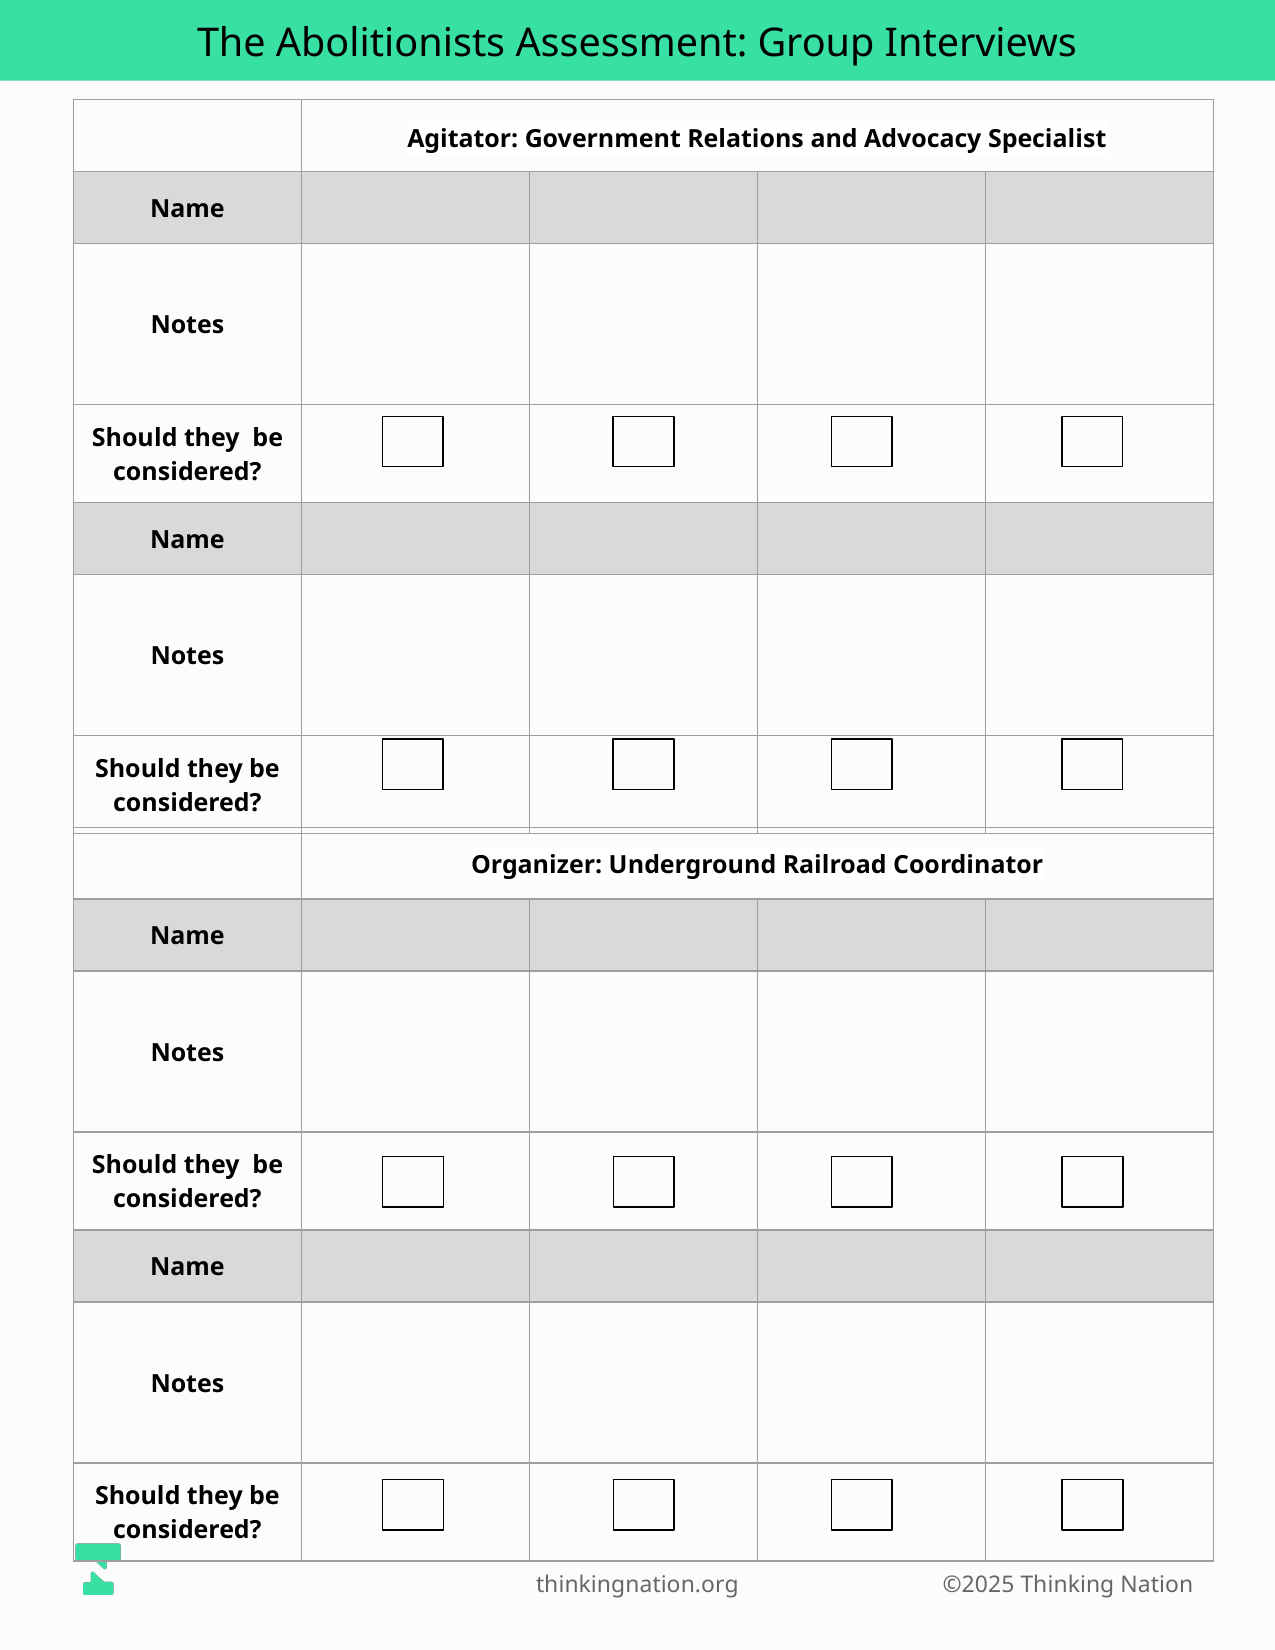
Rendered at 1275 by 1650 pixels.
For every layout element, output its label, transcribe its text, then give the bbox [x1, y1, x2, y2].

table_cell [302, 1464, 529, 1560]
table_cell Name [74, 1231, 301, 1301]
table_cell [986, 1464, 1213, 1560]
table_cell [530, 244, 757, 404]
table_cell [986, 972, 1213, 1131]
table_cell [758, 900, 985, 970]
table_cell [530, 1133, 757, 1229]
table_cell Name [74, 503, 301, 574]
table_cell [530, 900, 757, 970]
table_cell Name [74, 900, 301, 970]
table_cell [530, 1464, 757, 1560]
table_header Agitator: Government Relations and Advocacy Specialist [302, 100, 1213, 171]
table_cell [530, 172, 757, 243]
table_cell [986, 503, 1213, 574]
text_box [831, 1479, 893, 1530]
table_cell Notes [74, 244, 301, 404]
table_cell [758, 405, 985, 502]
text_box [1061, 416, 1123, 467]
text_box The Abolitionists Assessment: Group Interviews [0, 0, 1275, 81]
table_cell [302, 1303, 529, 1462]
text_box thinkingnation.org [486, 1562, 789, 1605]
table_cell Should they be considered? [74, 1464, 301, 1560]
table_cell Notes [74, 1303, 301, 1462]
table_cell [302, 244, 529, 404]
table_cell Notes [74, 972, 301, 1131]
text_box [613, 739, 674, 790]
table_header Organizer: Underground Railroad Coordinator [302, 828, 1213, 898]
table_cell [758, 575, 985, 735]
table_cell [758, 503, 985, 574]
text_box [382, 1156, 444, 1207]
table_cell [302, 172, 529, 243]
text_box [1062, 1156, 1123, 1207]
table_cell [758, 172, 985, 243]
table_cell [986, 736, 1213, 827]
table_cell Should they be considered? [74, 1133, 301, 1229]
table_cell [758, 1231, 985, 1301]
text_box [831, 1156, 893, 1207]
table_cell [530, 575, 757, 735]
table_cell Name [74, 172, 301, 243]
table_cell [302, 972, 529, 1131]
table_cell [758, 244, 985, 404]
table_cell [530, 503, 757, 574]
table_cell [302, 900, 529, 970]
table_cell [758, 1303, 985, 1462]
table_cell [530, 405, 757, 502]
table_cell Notes [74, 575, 301, 735]
table_cell [302, 405, 529, 502]
table_cell [530, 1231, 757, 1301]
picture [62, 1533, 134, 1605]
table_cell [758, 972, 985, 1131]
table_cell [986, 575, 1213, 735]
text_box [613, 1479, 674, 1530]
table_cell [986, 1133, 1213, 1229]
table_cell [302, 736, 529, 827]
table_cell [530, 1303, 757, 1462]
table_cell [302, 503, 529, 574]
table_cell [986, 172, 1213, 243]
table_cell [758, 736, 985, 827]
text_box [1061, 739, 1123, 790]
text_box ©2025 Thinking Nation [907, 1562, 1210, 1605]
table_cell Should they be considered? [74, 736, 301, 827]
table_cell Should they be considered? [74, 405, 301, 502]
table_cell [302, 1133, 529, 1229]
text_box [382, 416, 444, 467]
table_cell [302, 1231, 529, 1301]
text_box [831, 416, 892, 467]
text_box [613, 1156, 674, 1207]
table_cell [986, 1231, 1213, 1301]
table_header [74, 100, 301, 171]
table_cell [986, 244, 1213, 404]
table_cell [986, 900, 1213, 970]
table_cell [758, 1464, 985, 1560]
table_cell [986, 405, 1213, 502]
table_cell [986, 1303, 1213, 1462]
text_box [382, 739, 444, 790]
table_cell [758, 1133, 985, 1229]
text_box [831, 739, 892, 790]
table_header [74, 828, 301, 898]
table_cell [302, 575, 529, 735]
text_box [1062, 1479, 1123, 1530]
text_box [613, 416, 674, 467]
text_box [382, 1479, 444, 1530]
table_cell [530, 972, 757, 1131]
table_cell [530, 736, 757, 827]
